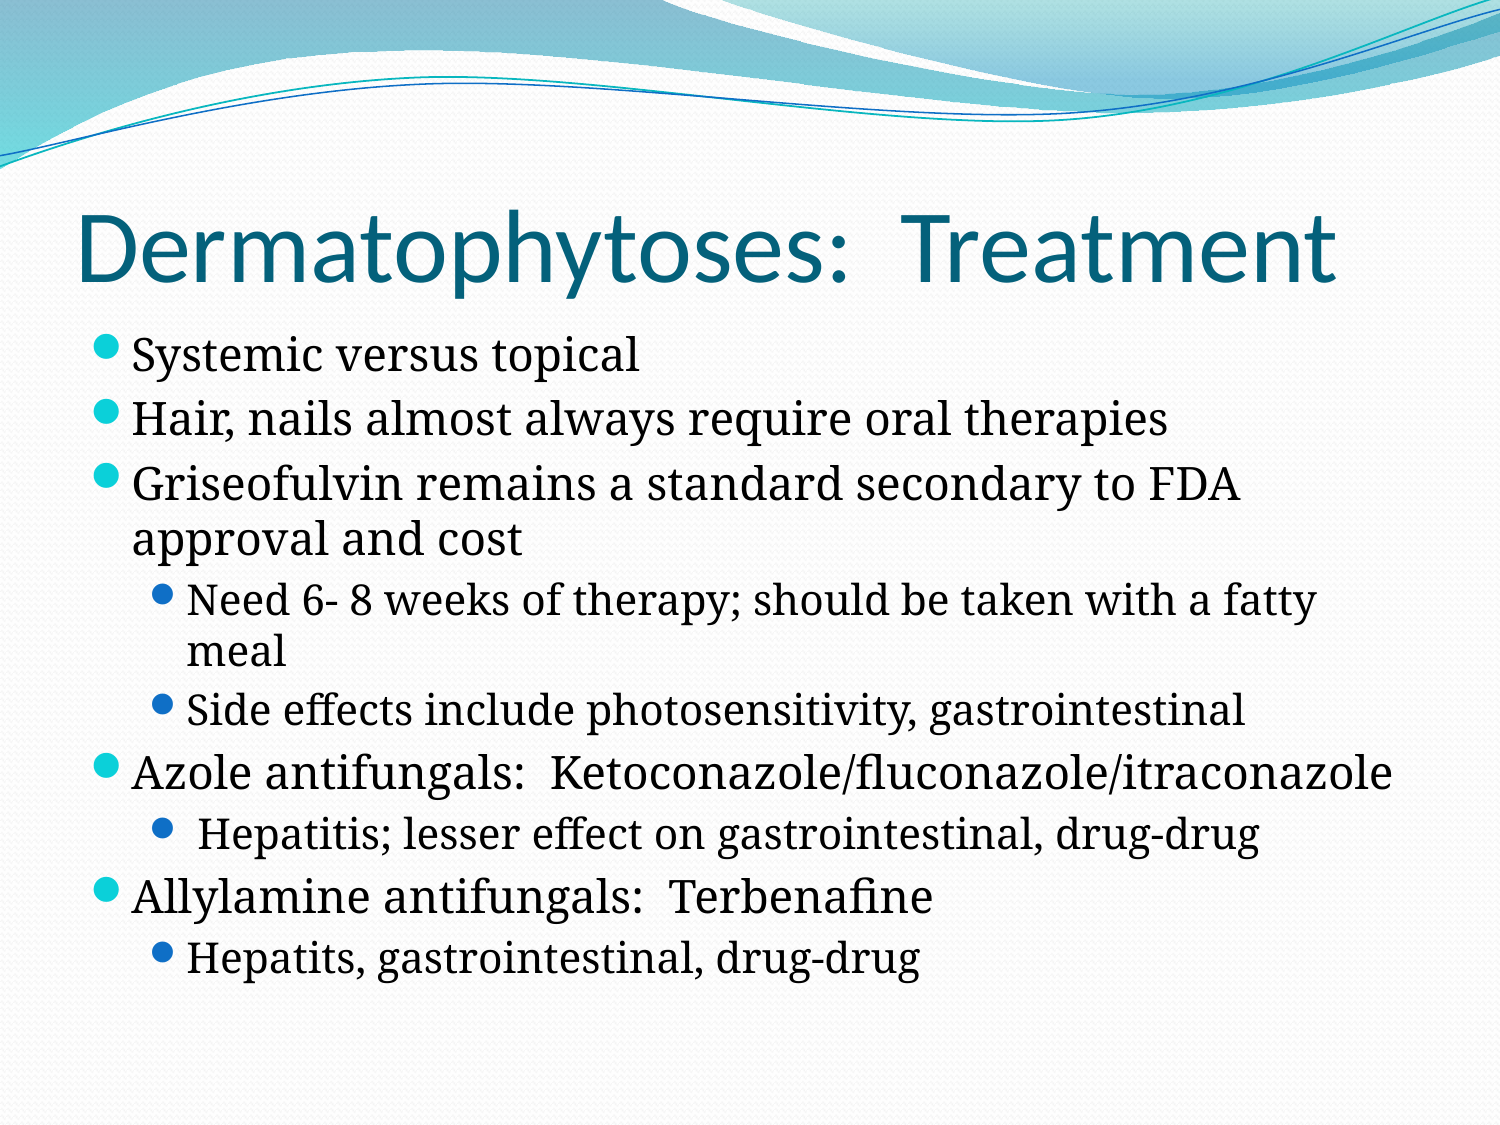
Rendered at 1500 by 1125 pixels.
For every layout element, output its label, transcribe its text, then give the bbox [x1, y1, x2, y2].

title Dermatophytoses: Treatment [74, 115, 1426, 304]
list Systemic versus topical Hair, nails almost always require oral therapies Griseofulvin remains a standard secondary to FDA approval and cost Need 6- 8 weeks of therapy; should be taken with a fatty meal Side effects include photosensitivity, gastrointestinal Azole antifungals: Ketoconazole/fluconazole/itraconazole Hepatitis; lesser effect on gastrointestinal, drug-drug Allylamine antifungals: Terbenafine Hepatits, gastrointestinal, drug-drug [74, 317, 1426, 1038]
